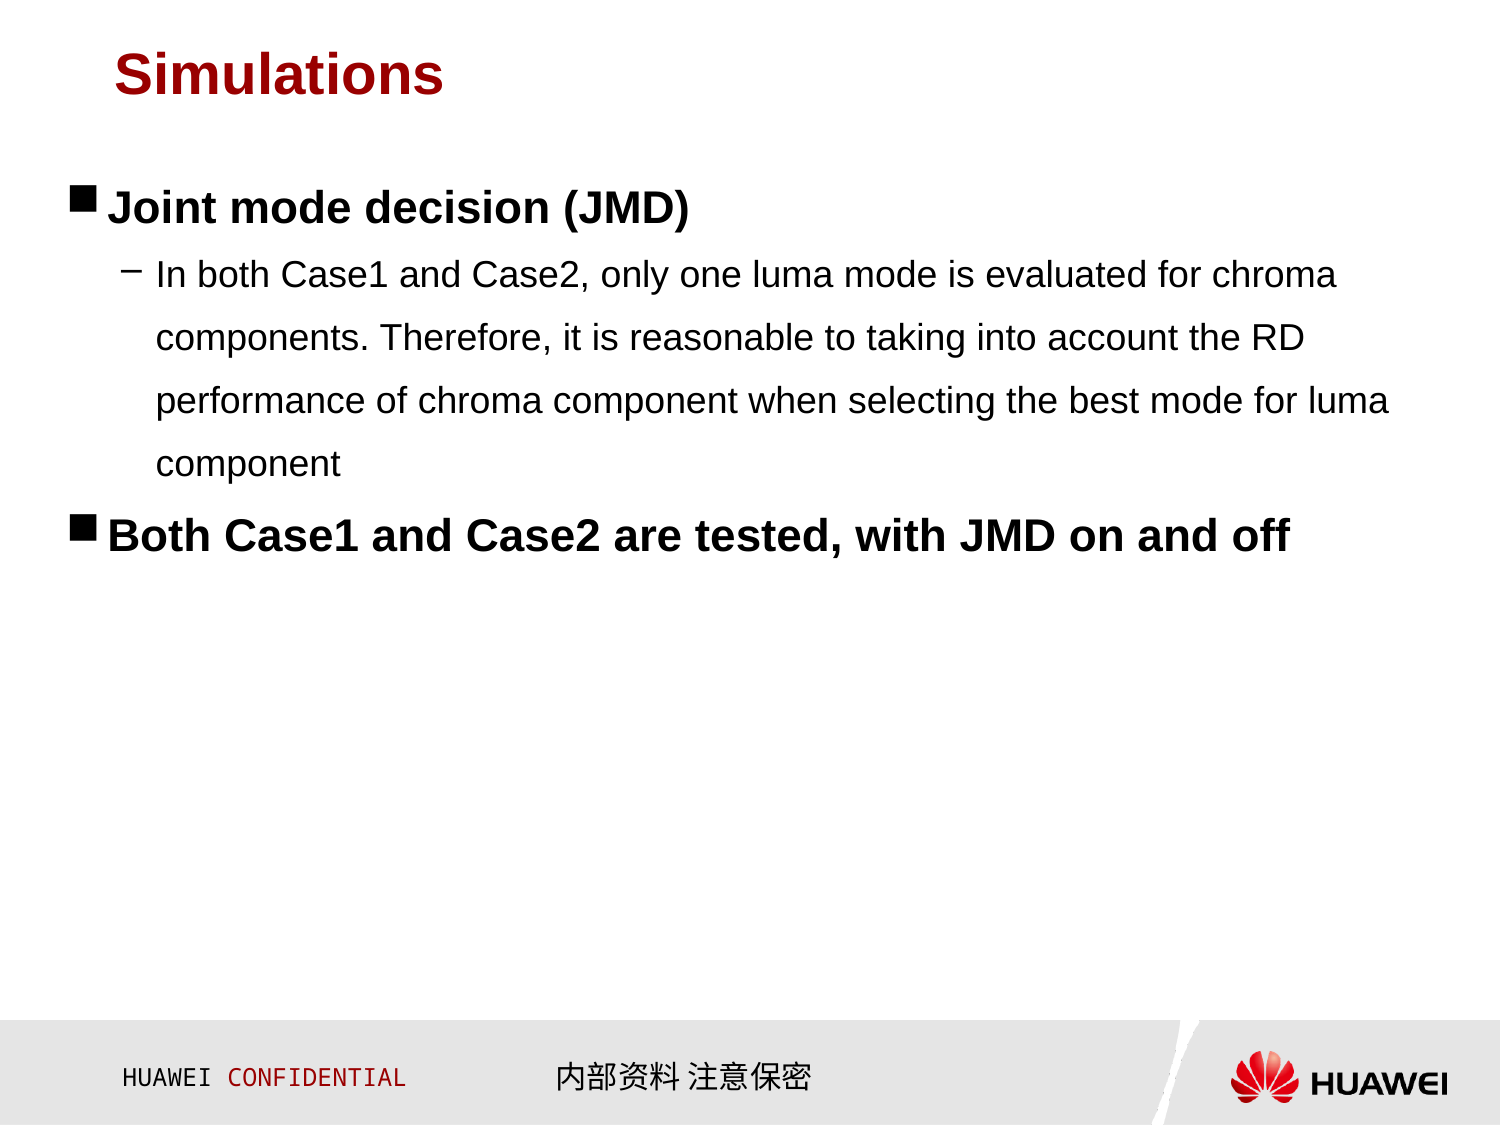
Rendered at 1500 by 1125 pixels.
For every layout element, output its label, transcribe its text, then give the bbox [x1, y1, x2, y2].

title Simulations [101, 18, 1426, 124]
list Joint mode decision (JMD) In both Case1 and Case2, only one luma mode is evaluated for chroma components. Therefore, it is reasonable to taking into account the RD performance of chroma component when selecting the best mode for luma component Both Case1 and Case2 are tested, with JMD on and off [52, 148, 1448, 1006]
picture [0, 1020, 1500, 1125]
